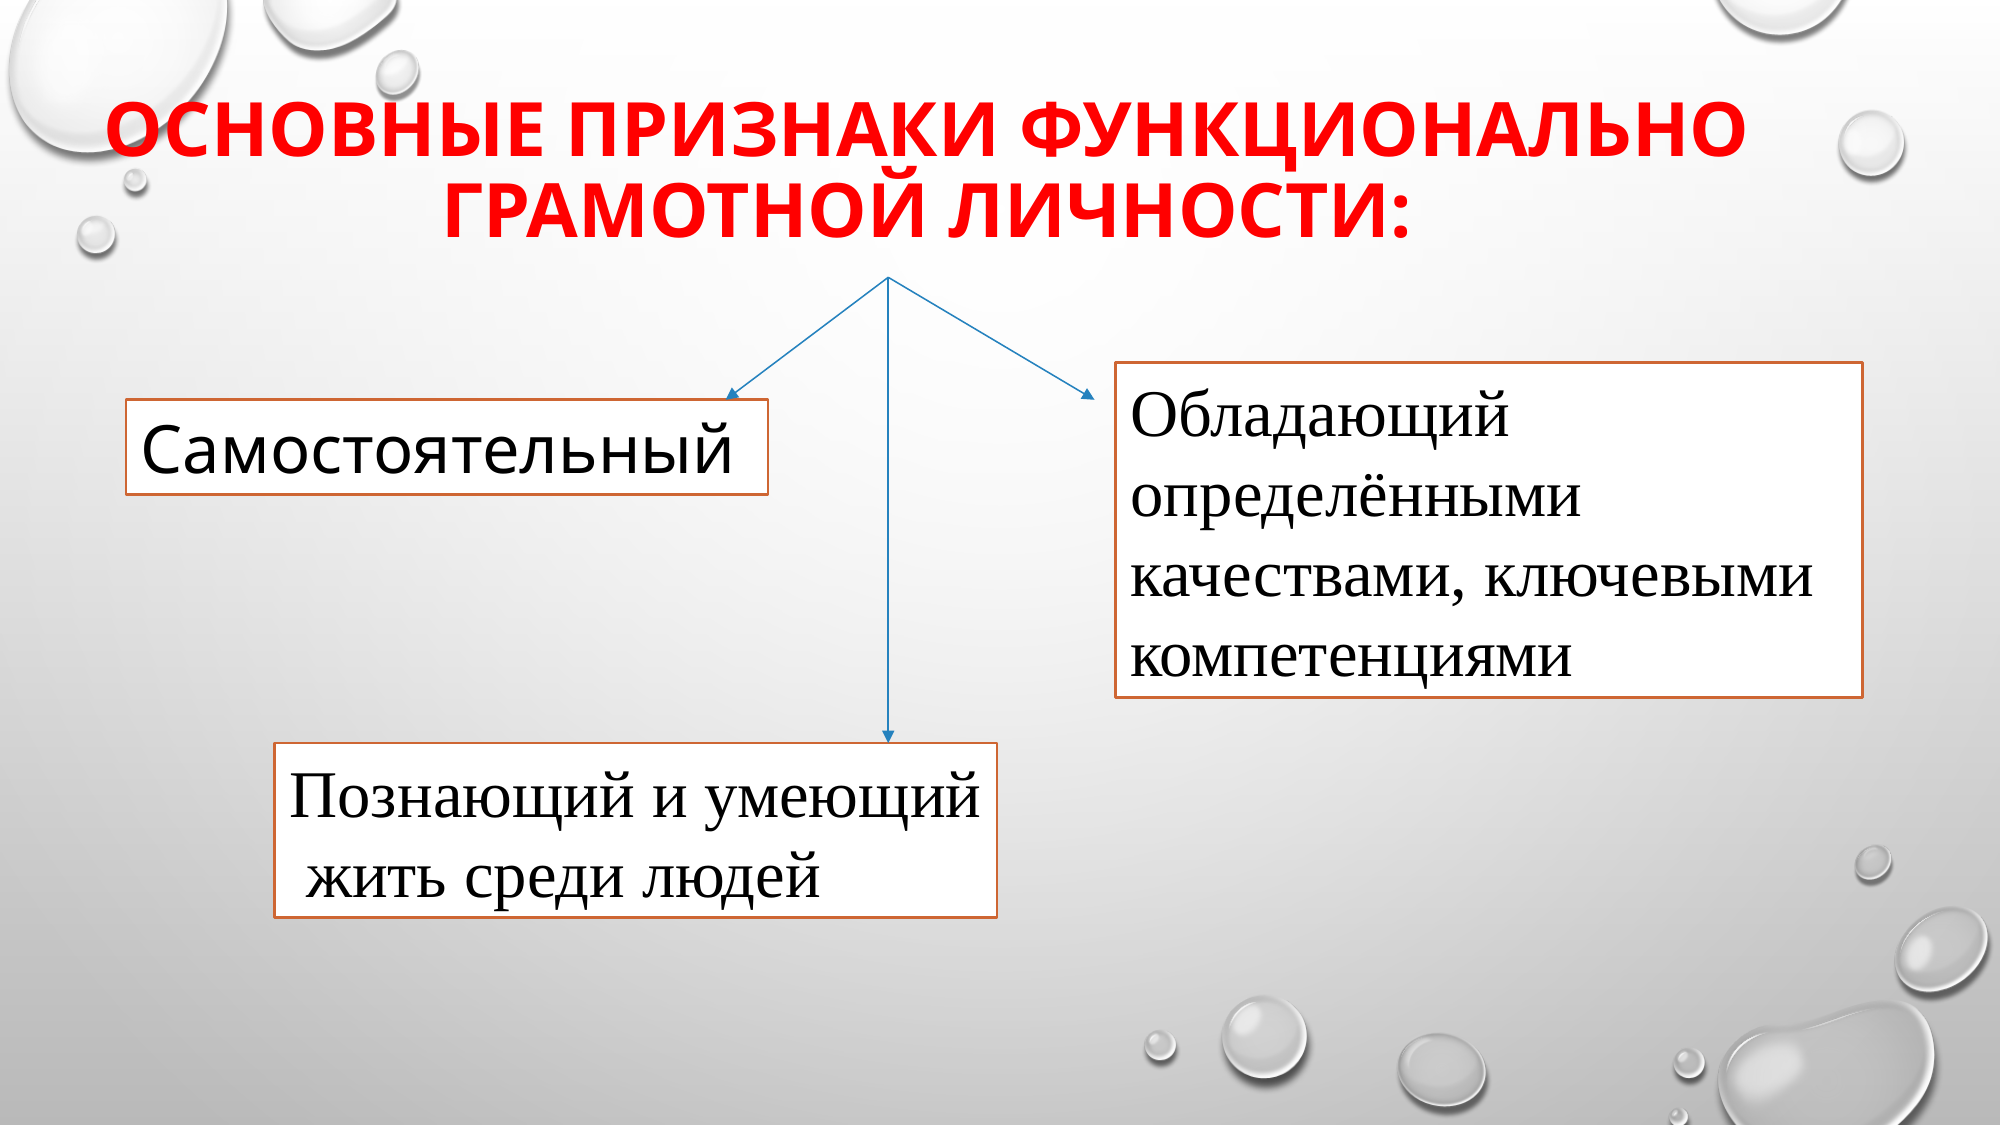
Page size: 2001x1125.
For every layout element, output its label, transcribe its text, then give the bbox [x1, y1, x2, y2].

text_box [889, 276, 1095, 400]
text_box Обладающий определёнными качествами, ключевыми компетенциями [1114, 361, 1864, 699]
text_box Самостоятельный [125, 398, 769, 496]
text_box Познающий и умеющий жить среди людей [273, 742, 998, 919]
title Основные признаки функционально грамотной личности: [77, 42, 1778, 304]
picture [0, 0, 2000, 1125]
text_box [725, 276, 887, 400]
